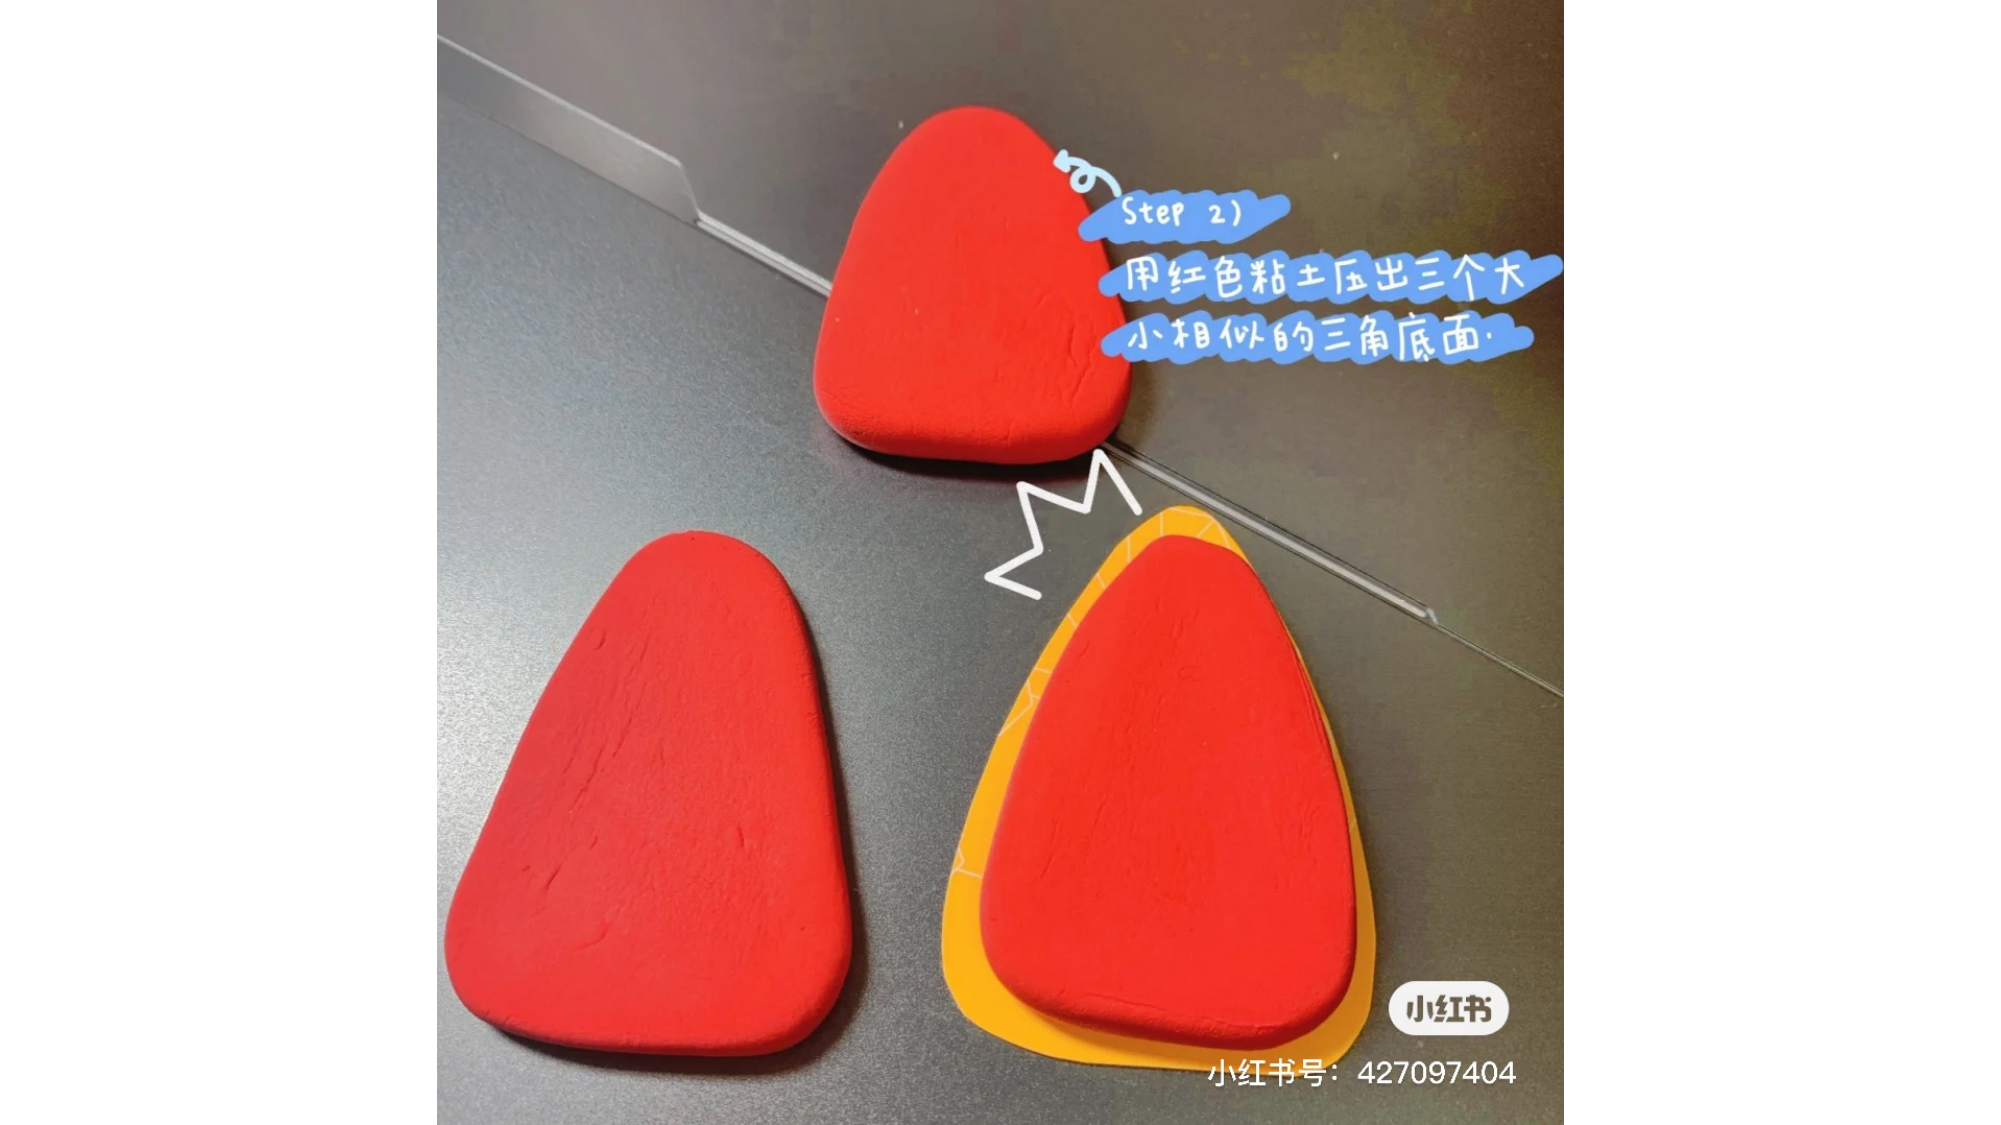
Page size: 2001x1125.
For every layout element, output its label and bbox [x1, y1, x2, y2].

picture [436, 0, 1564, 1125]
